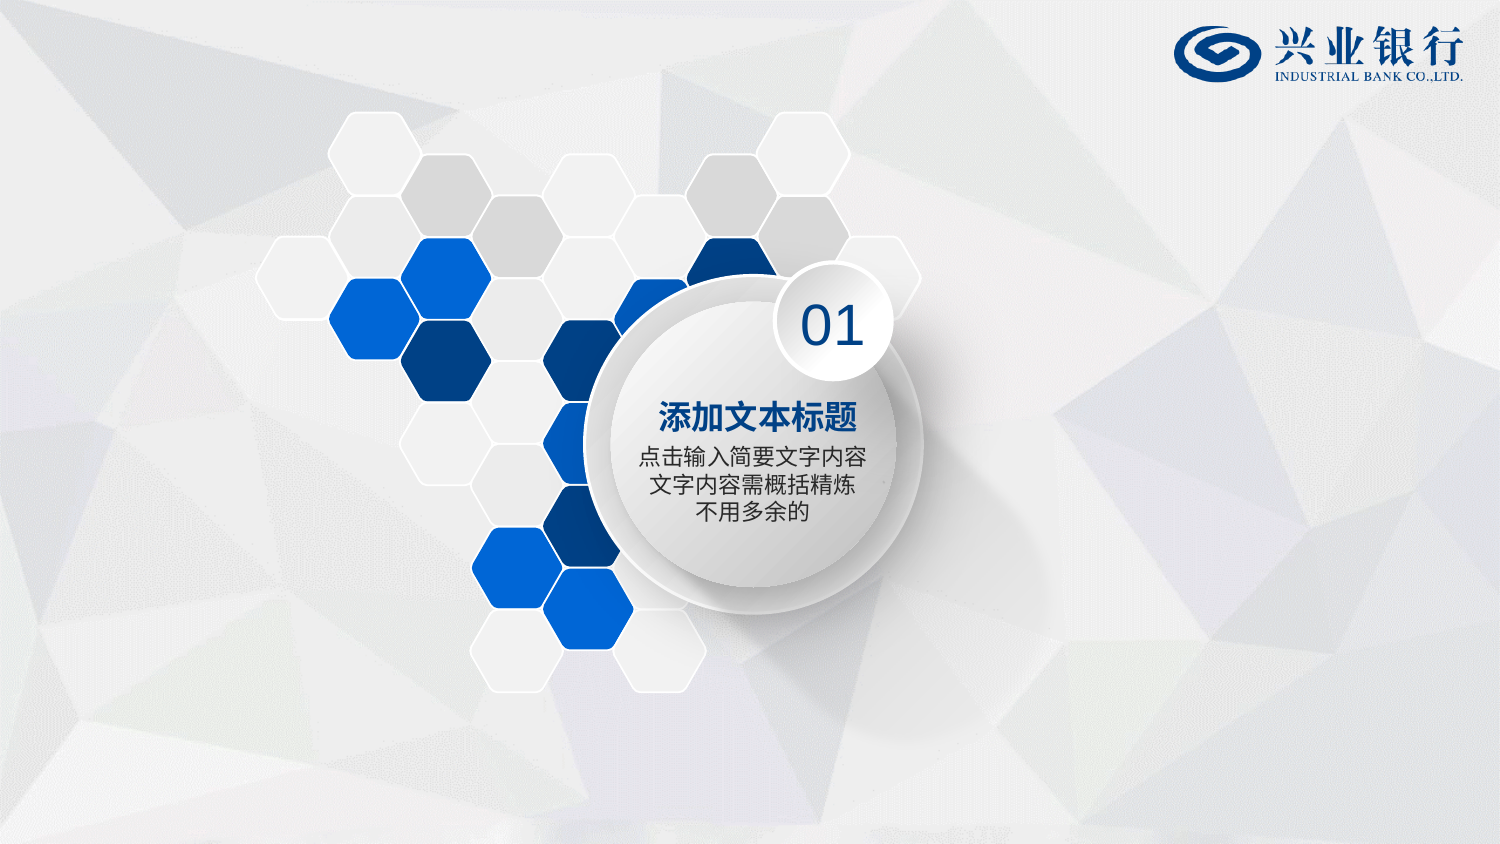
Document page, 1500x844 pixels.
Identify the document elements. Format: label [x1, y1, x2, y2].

picture [0, 0, 1500, 844]
text_box [764, 268, 903, 388]
text_box [602, 388, 904, 505]
text_box [767, 262, 900, 380]
text_box [584, 268, 987, 783]
text_box [254, 111, 923, 694]
